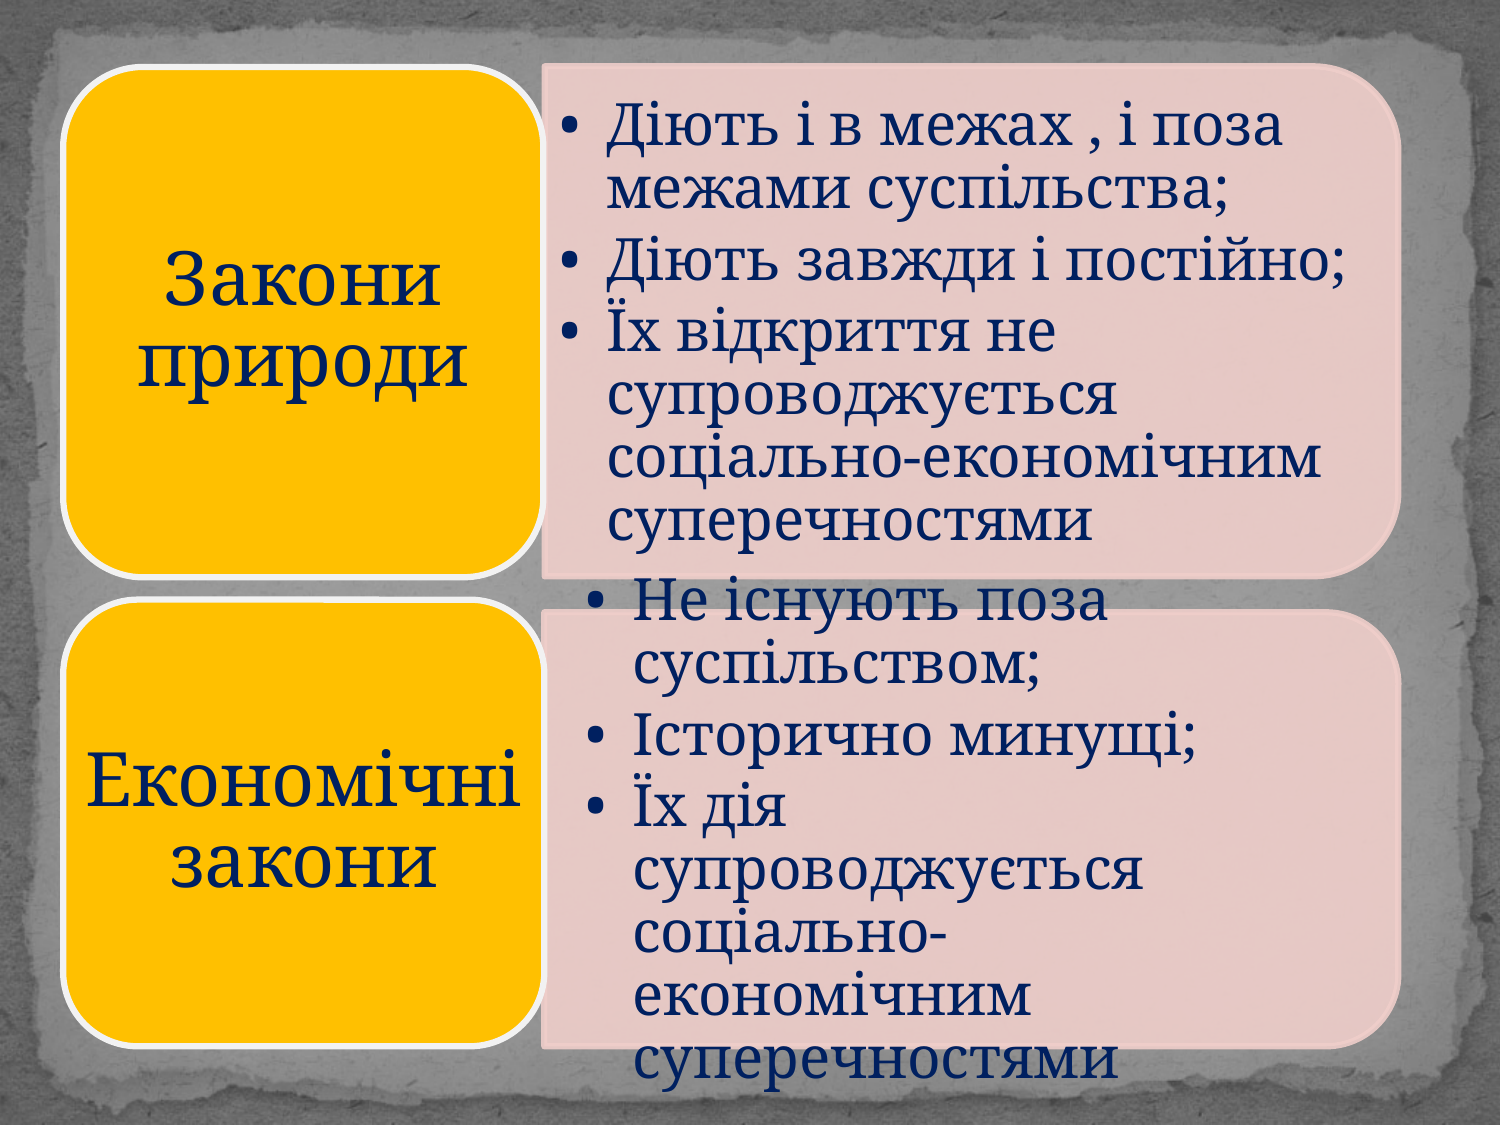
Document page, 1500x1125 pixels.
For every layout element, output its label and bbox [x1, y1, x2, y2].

picture [0, 0, 1500, 1125]
text_box [62, 66, 1425, 1047]
